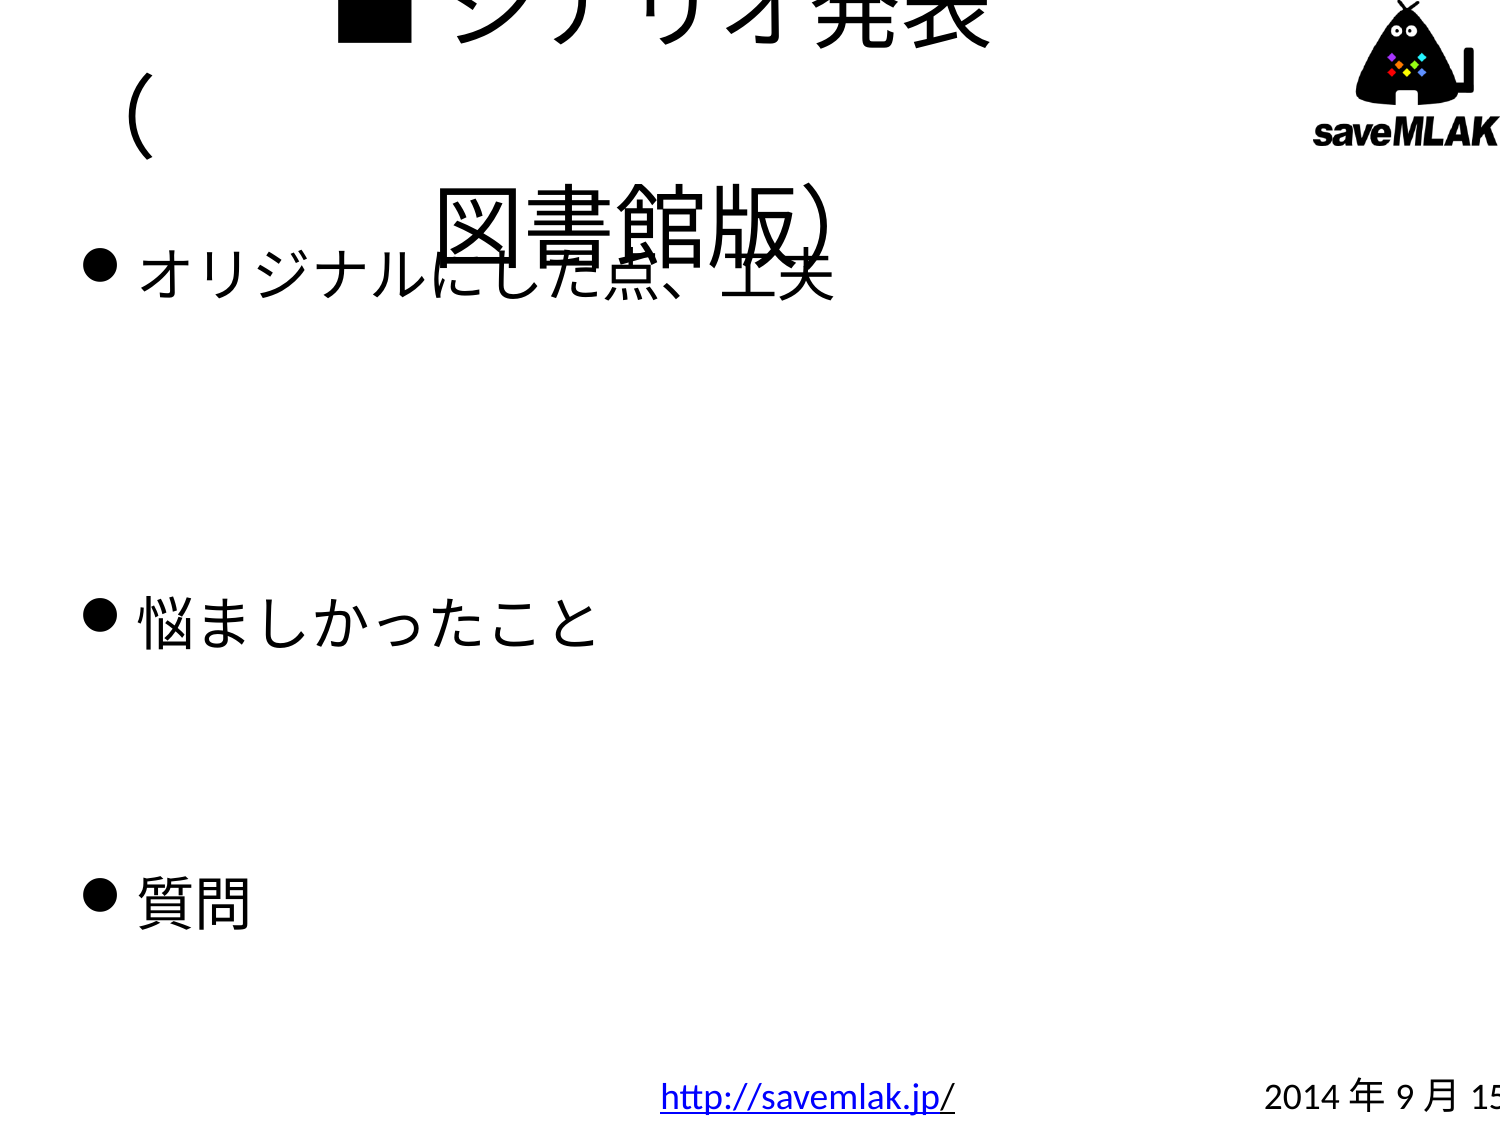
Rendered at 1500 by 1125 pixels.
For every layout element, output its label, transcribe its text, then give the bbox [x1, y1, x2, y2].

text_box http://savemlak.jp/ 2014年9月15日 [645, 1064, 1500, 1125]
text_box オリジナルにした点、工夫 悩ましかったこと 質問 [63, 230, 1423, 945]
picture [1313, 0, 1500, 146]
title ■シナリオ発表 （ 図書館版） [42, 7, 1281, 223]
